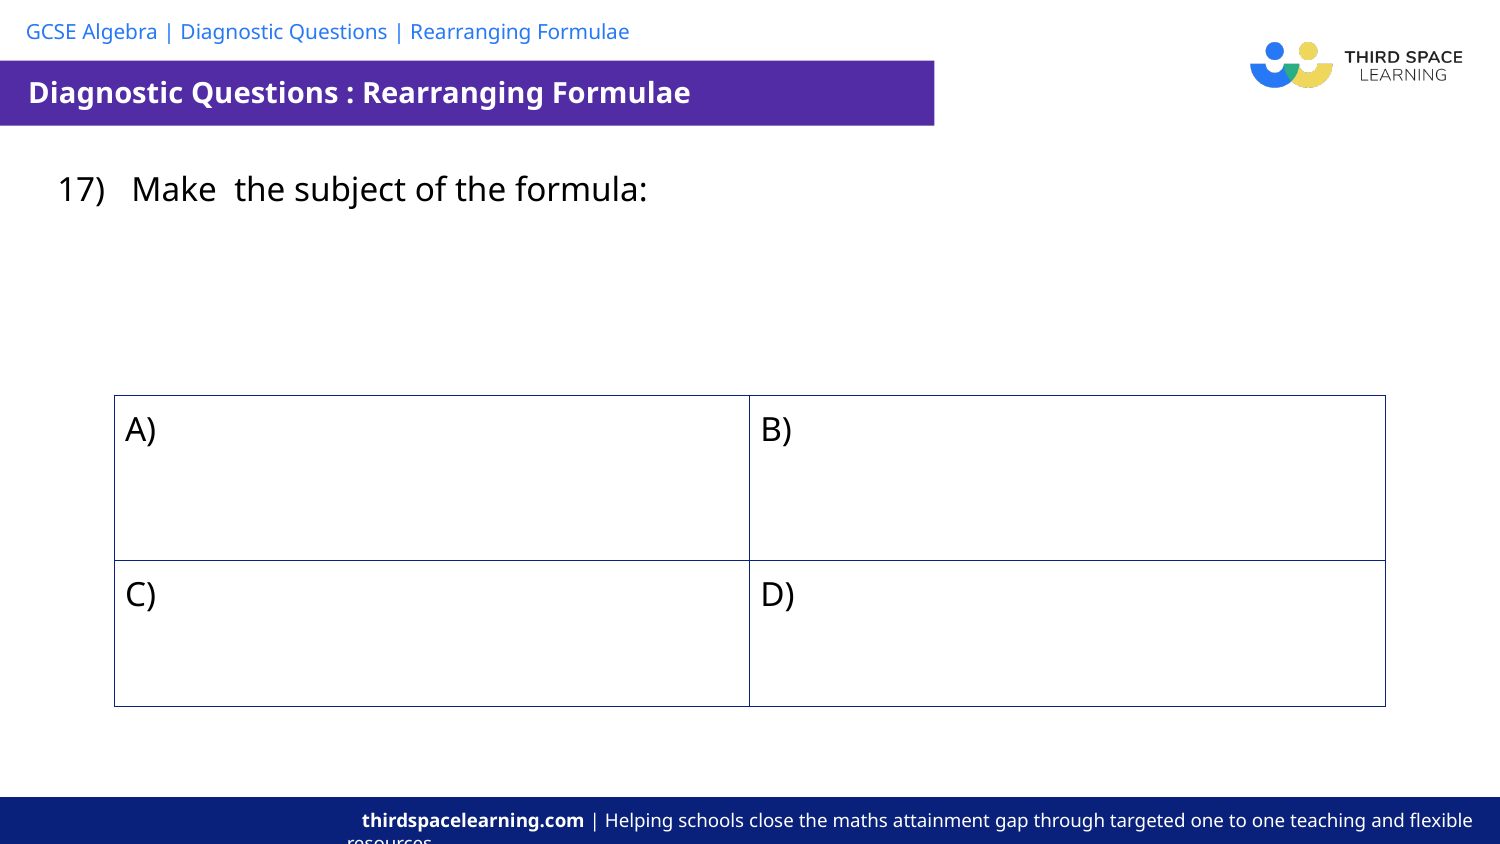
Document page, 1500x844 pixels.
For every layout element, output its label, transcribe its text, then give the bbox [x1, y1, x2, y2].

text_box Diagnostic Questions : Rearranging Formulae [13, 59, 792, 125]
picture [1250, 33, 1465, 99]
